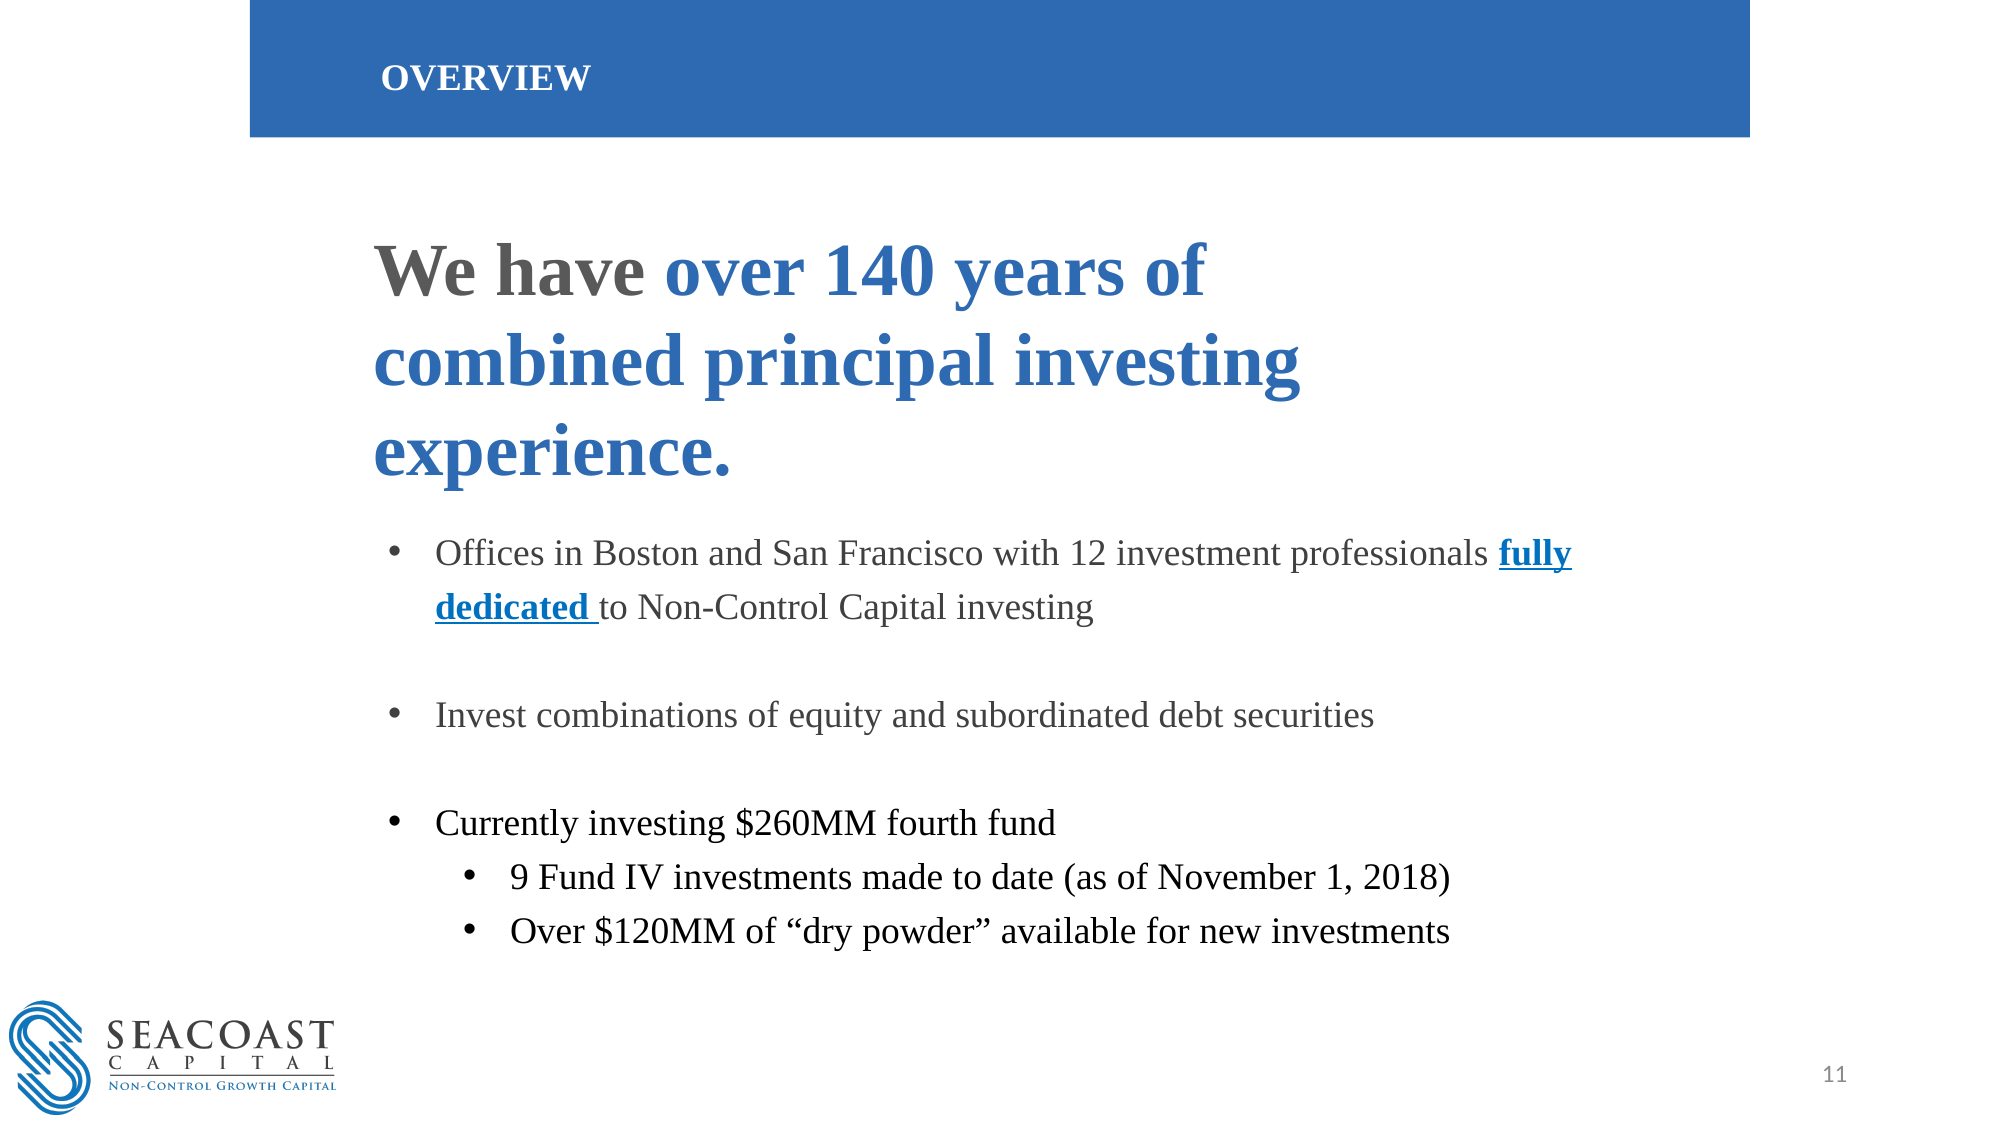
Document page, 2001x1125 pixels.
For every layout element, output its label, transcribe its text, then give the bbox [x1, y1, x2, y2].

text_box OVERVIEW [365, 45, 607, 106]
text_box [249, 0, 1750, 138]
text_box Offices in Boston and San Francisco with 12 investment professionals fully dedicated to Non-Control Capital investing Invest combinations of equity and subordinated debt securities Currently investing $260MM fourth fund 9 Fund IV investments made to date (as of November 1, 2018) Over $120MM of “dry powder” available for new investments [373, 511, 1671, 1121]
slide_number 11 [1671, 1042, 1863, 1103]
picture [7, 1000, 357, 1115]
text_box We have over 140 years of combined principal investing experience. [358, 212, 1448, 678]
